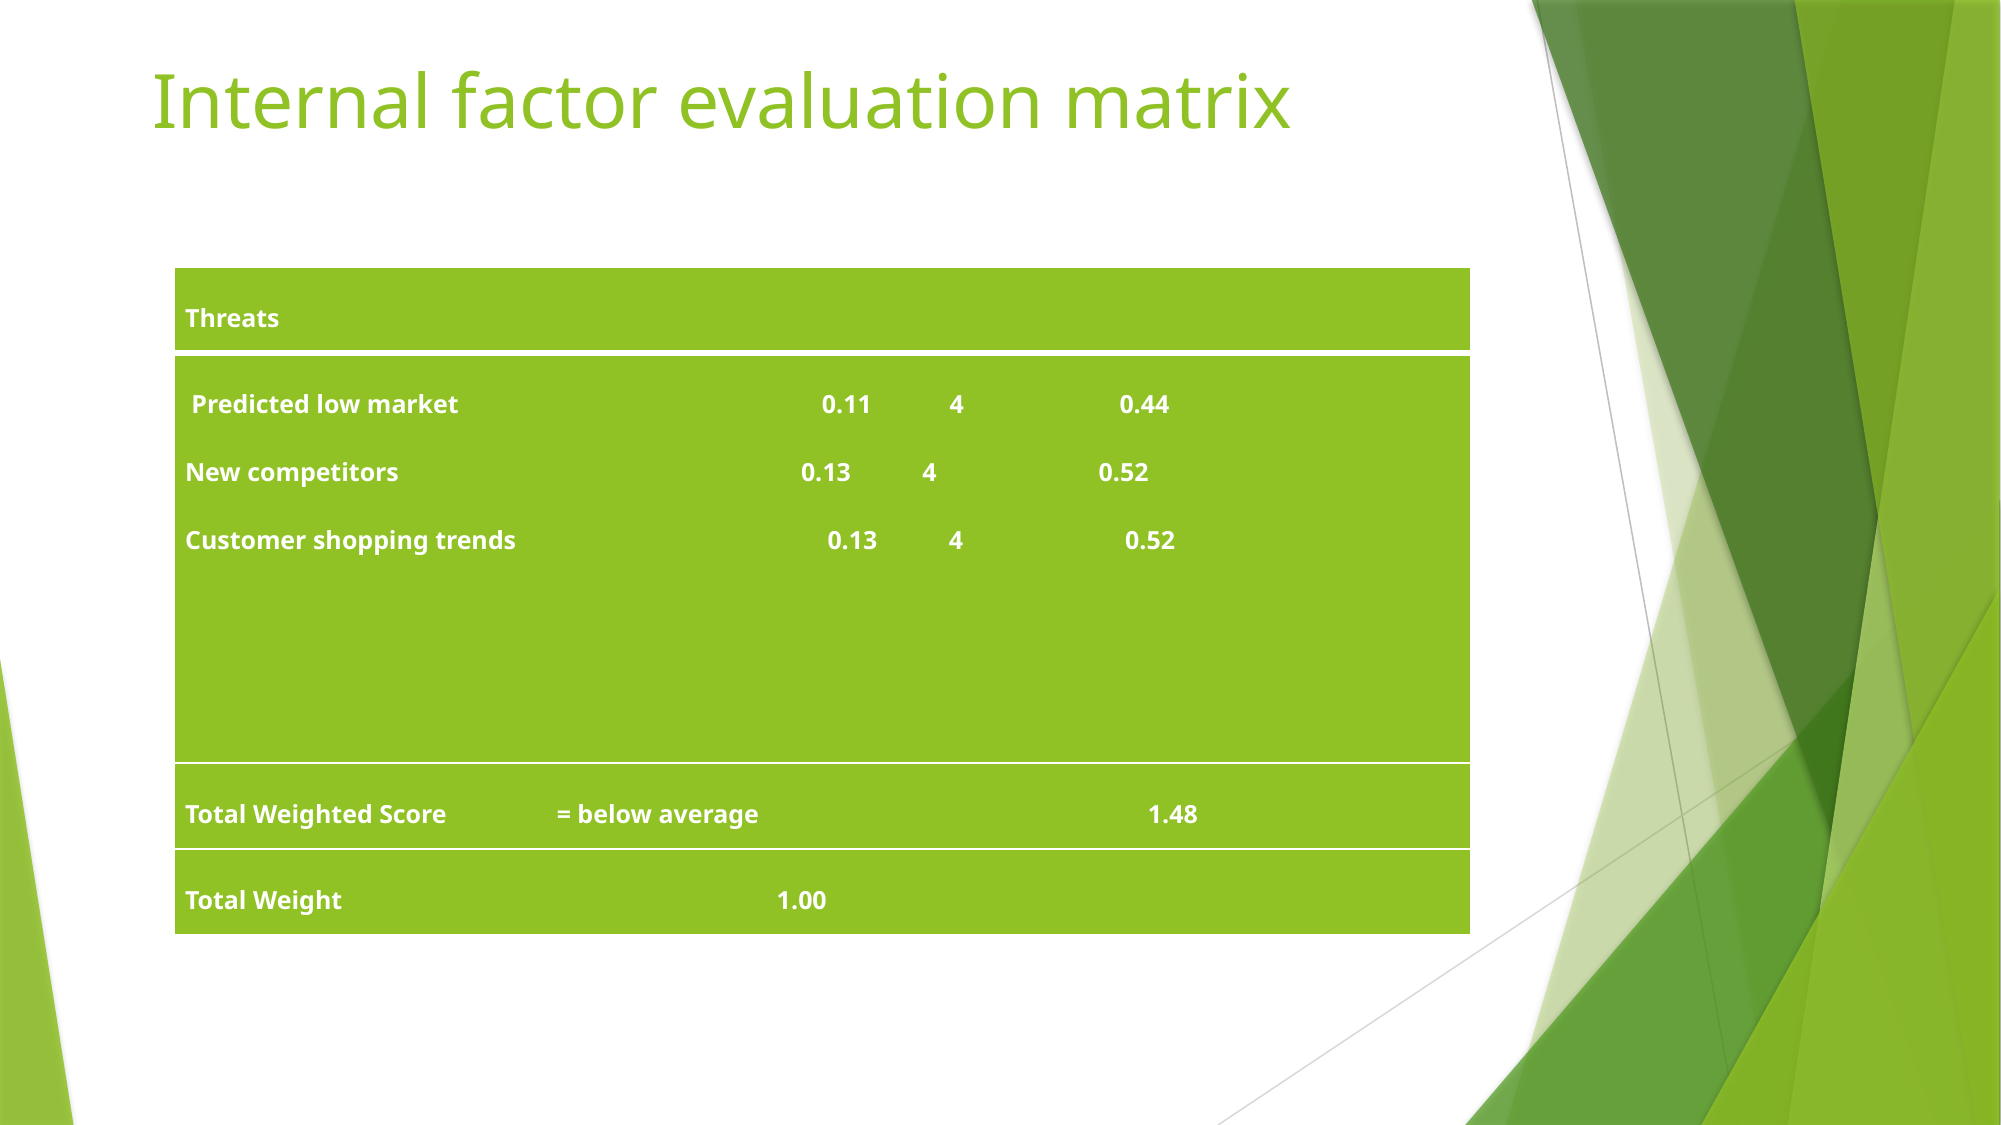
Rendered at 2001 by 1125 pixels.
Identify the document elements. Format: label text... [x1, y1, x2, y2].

table_cell Total Weight 1.00 [175, 850, 1470, 934]
title Internal factor evaluation matrix [137, 45, 1863, 195]
table_header Threats [175, 268, 1470, 350]
table_cell Total Weighted Score = below average 1.48 [175, 764, 1470, 848]
table_cell Predicted low market 0.11 4 0.44 New competitors 0.13 4 0.52 Customer shopping trends 0.13 4 0.52 [175, 356, 1470, 762]
